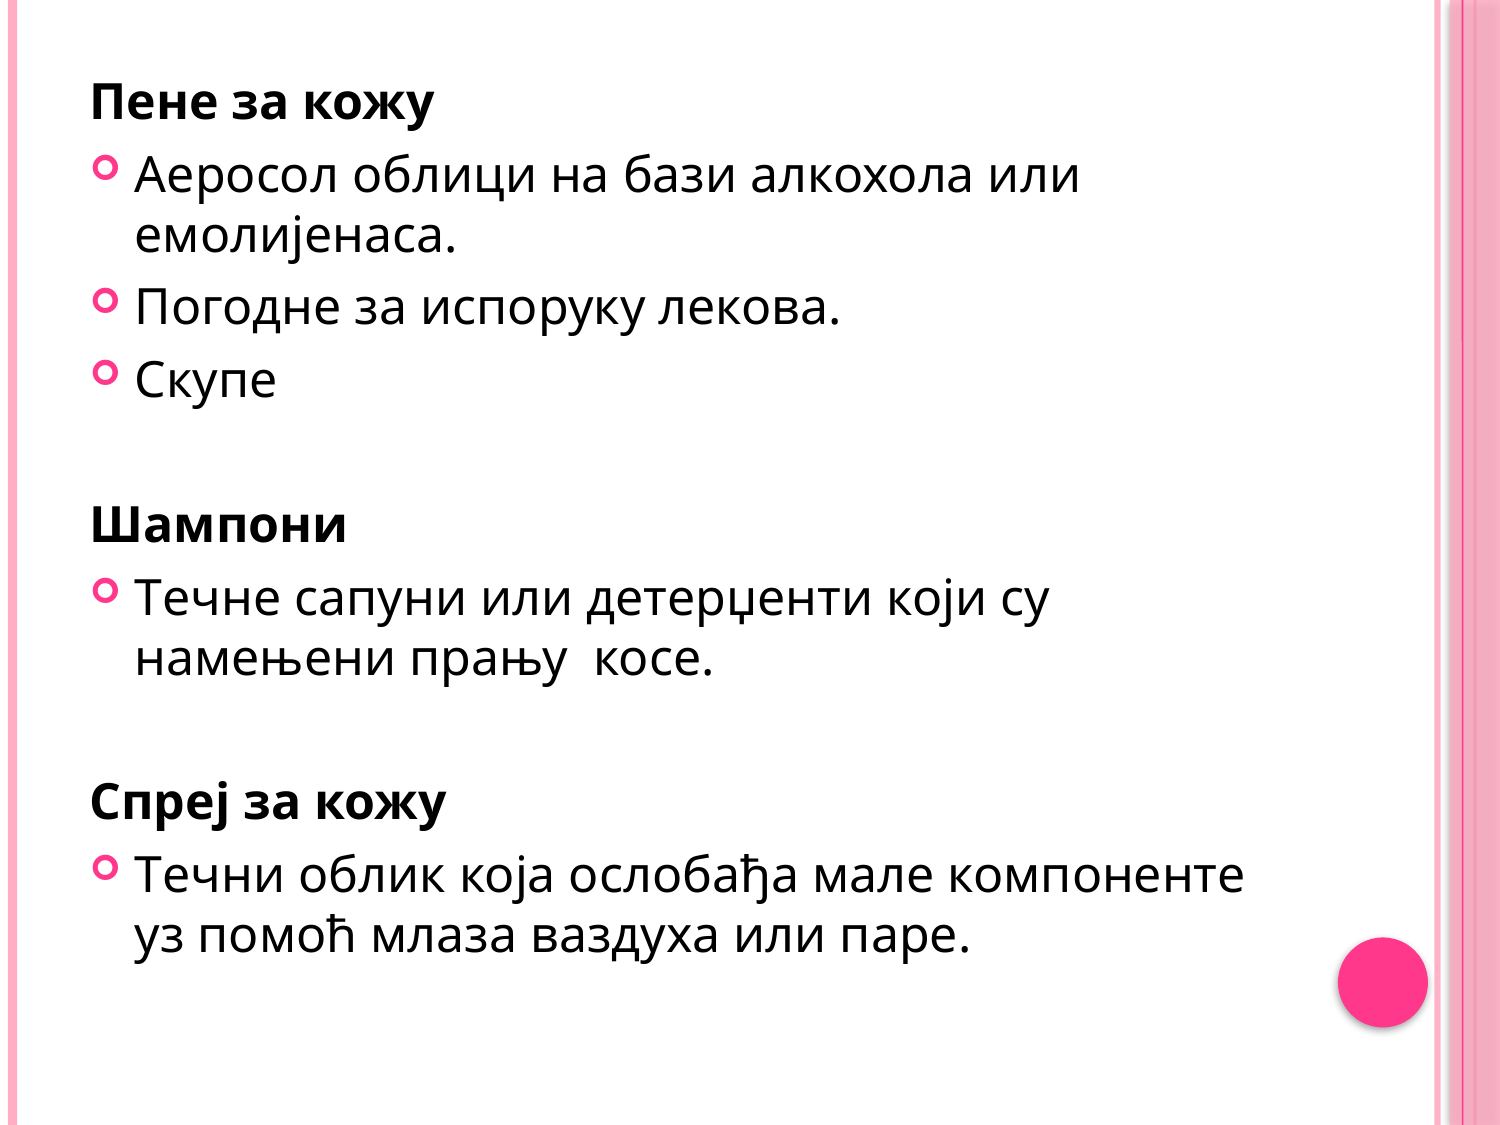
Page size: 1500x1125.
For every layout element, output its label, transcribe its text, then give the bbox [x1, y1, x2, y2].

list Пене за кожу Аеросол облици на бази алкохола или емолијенаса. Погодне за испоруку лекова. Скупе Шампони Течне сапуни или детерџенти који су намењени прању косе. Спреј за кожу Течни облик која ослобађа мале компоненте уз помоћ млаза ваздуха или паре. [75, 62, 1300, 1062]
